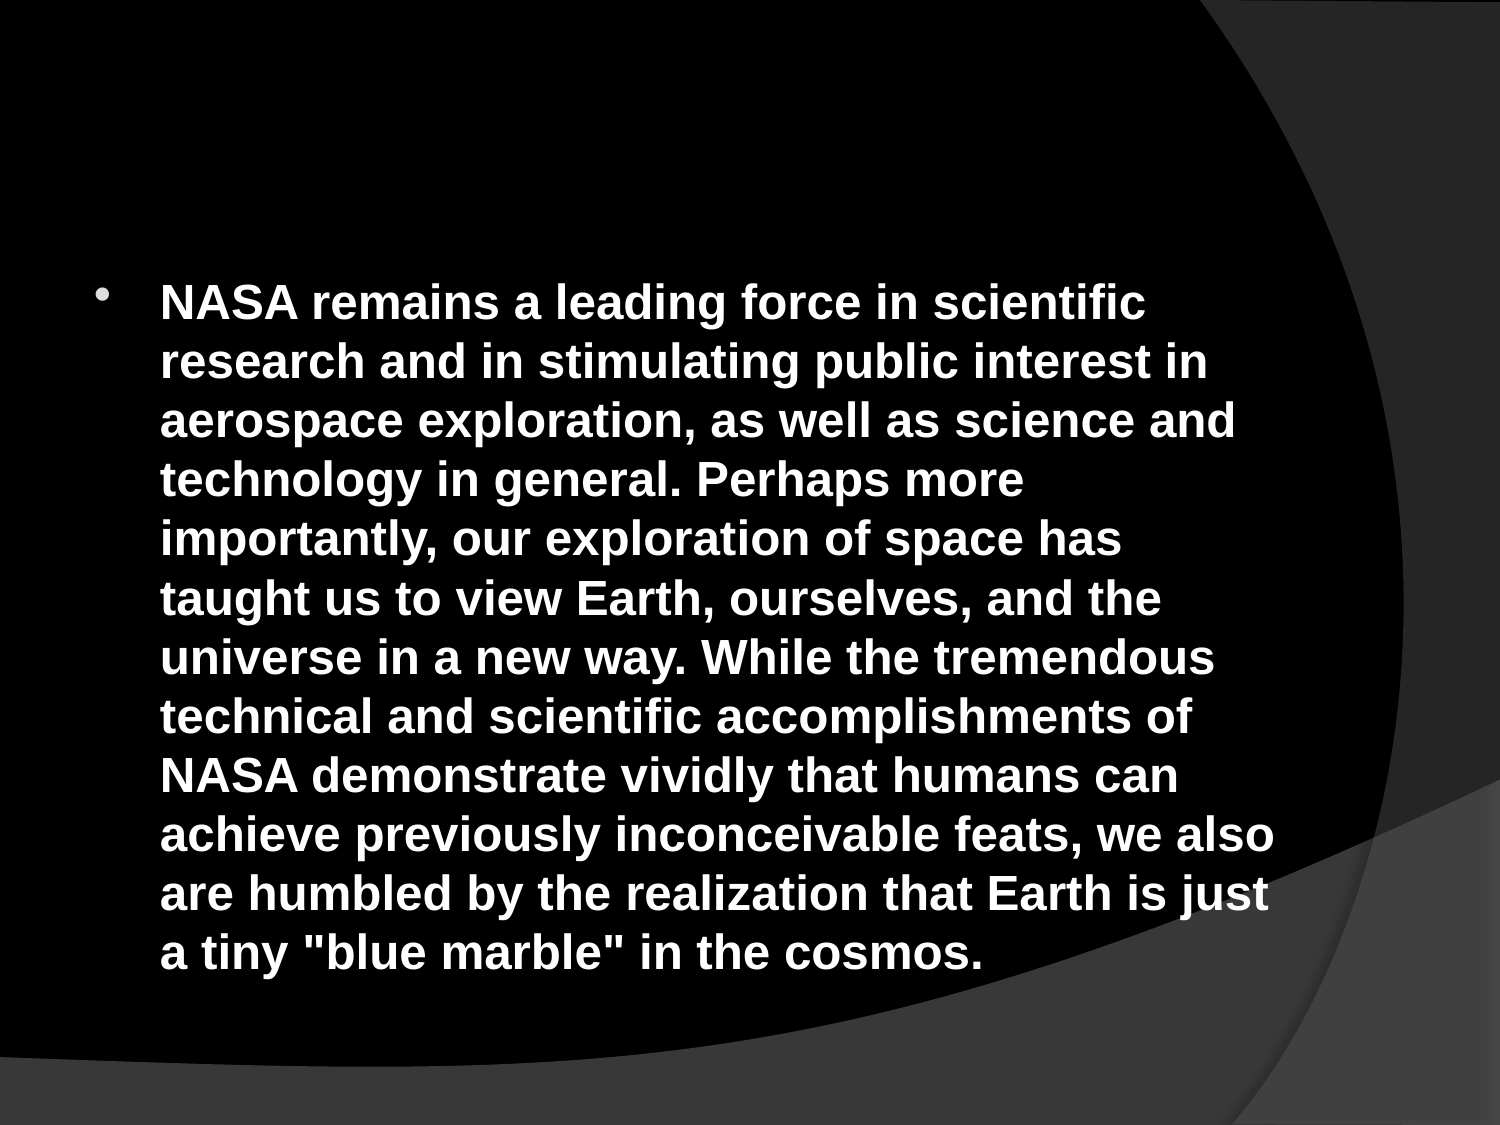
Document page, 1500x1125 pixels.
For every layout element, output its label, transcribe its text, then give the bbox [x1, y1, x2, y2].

list NASA remains a leading force in scientific research and in stimulating public interest in aerospace exploration, as well as science and technology in general. Perhaps more importantly, our exploration of space has taught us to view Earth, ourselves, and the universe in a new way. While the tremendous technical and scientific accomplishments of NASA demonstrate vividly that humans can achieve previously inconceivable feats, we also are humbled by the realization that Earth is just a tiny "blue marble" in the cosmos. [75, 262, 1300, 1005]
